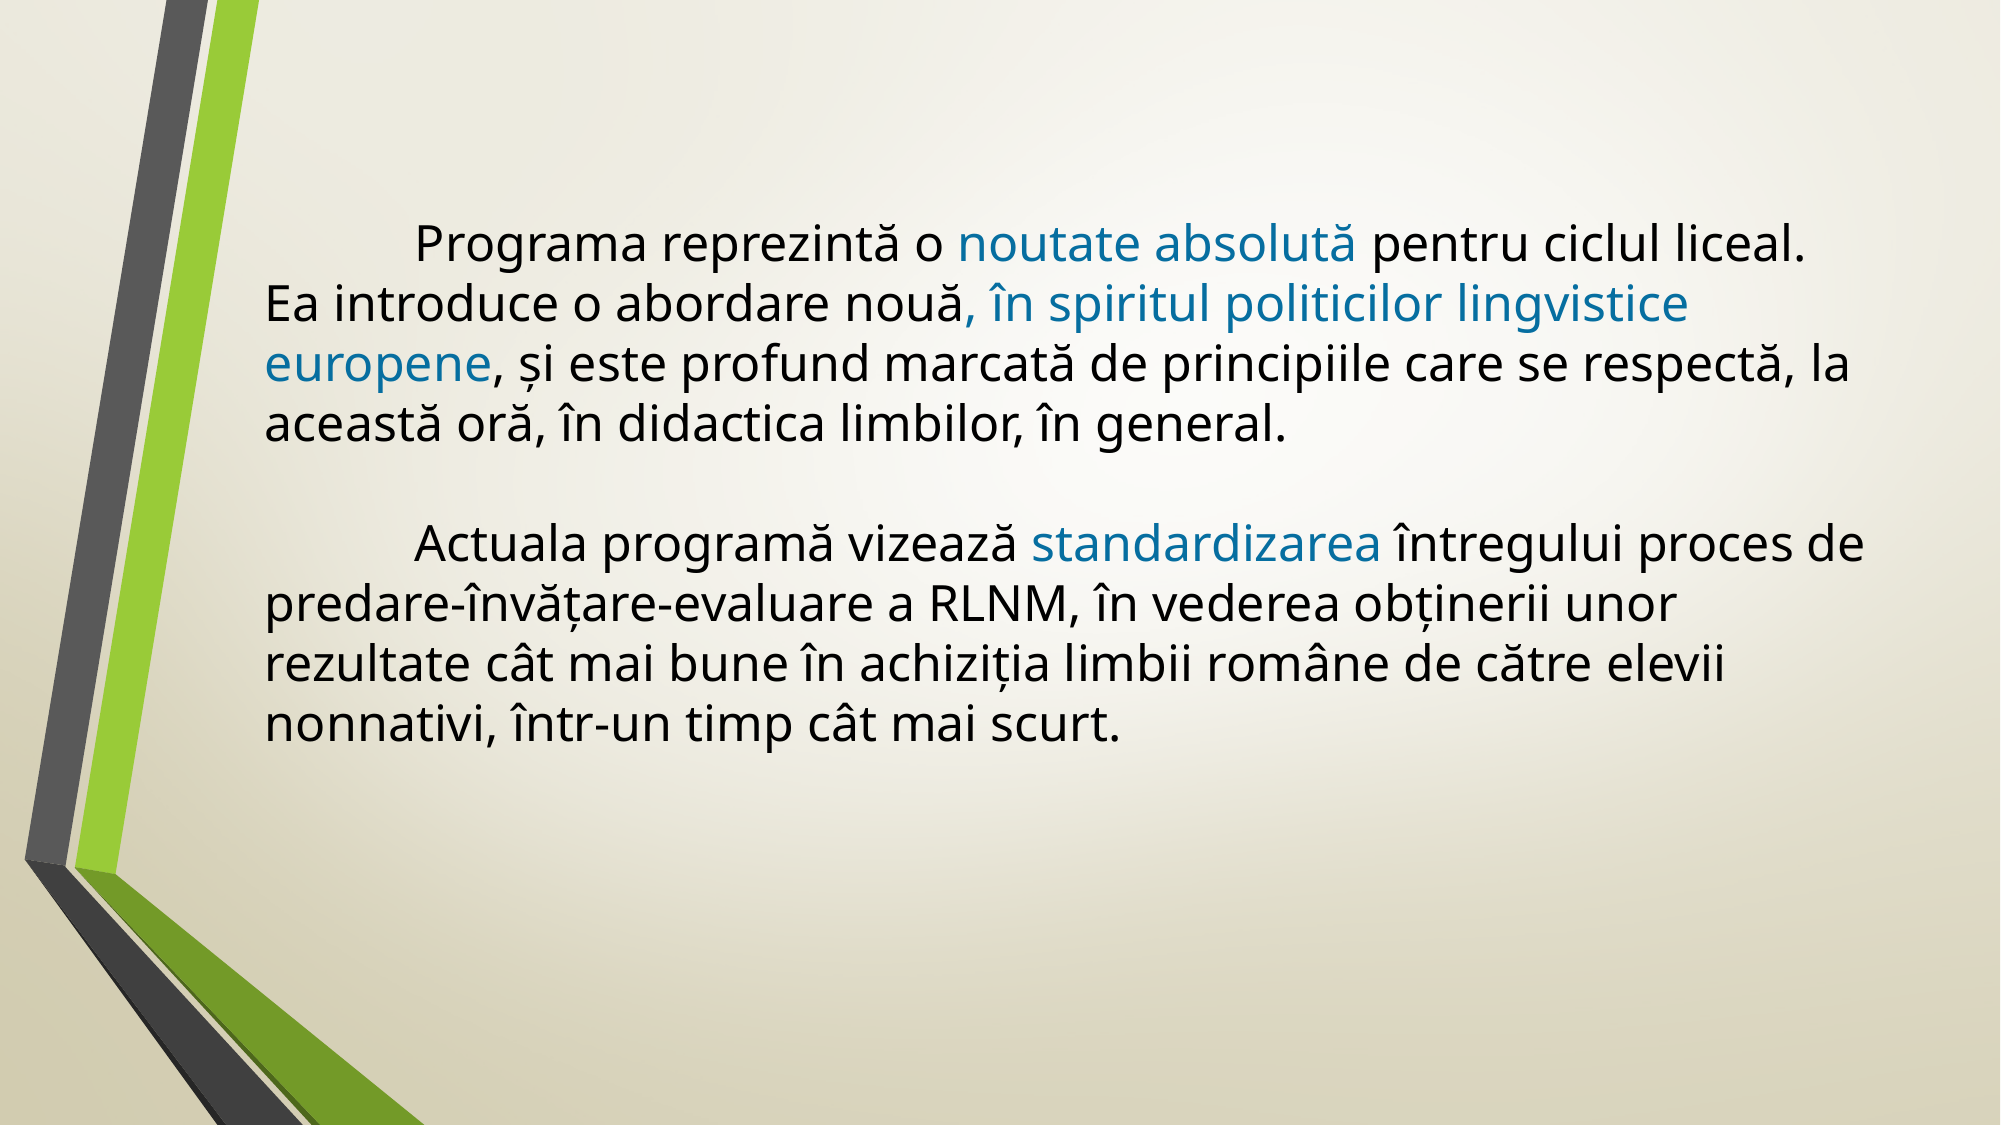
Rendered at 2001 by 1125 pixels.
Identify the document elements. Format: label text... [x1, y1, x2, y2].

title Programa reprezintă o noutate absolută pentru ciclul liceal. Ea introduce o abordare nouă, în spiritul politicilor lingvistice europene, și este profund marcată de principiile care se respectă, la această oră, în didactica limbilor, în general. Actuala programă vizează standardizarea întregului proces de predare-învățare-evaluare a RLNM, în vederea obținerii unor rezultate cât mai bune în achiziția limbii române de către elevii nonnativi, într-un timp cât mai scurt. [250, 54, 1894, 970]
